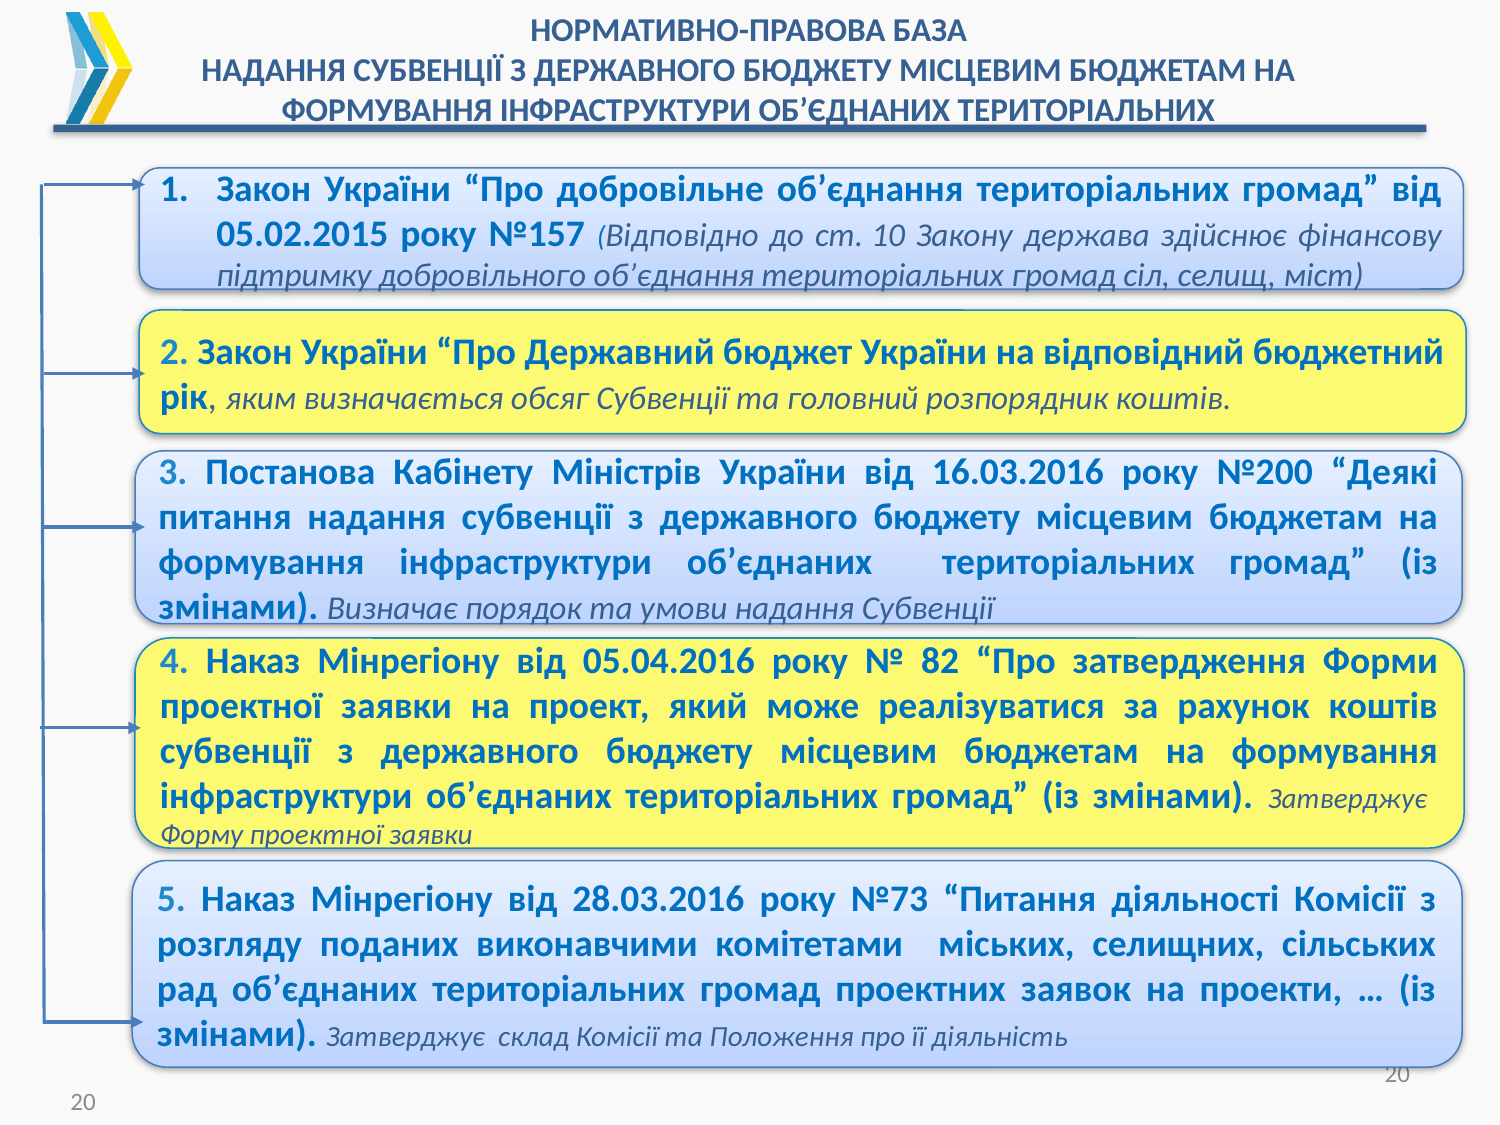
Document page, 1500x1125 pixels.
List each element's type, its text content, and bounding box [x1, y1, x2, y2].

text_box 20 [27, 1070, 111, 1125]
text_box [41, 184, 45, 727]
text_box НОРМАТИВНО-ПРАВОВА БАЗА НАДАННЯ СУБВЕНЦІЇ З ДЕРЖАВНОГО БЮДЖЕТУ МІСЦЕВИМ БЮДЖЕТАМ НА ФОРМУВАННЯ ІНФРАСТРУКТУРИ ОБ’ЄДНАНИХ ТЕРИТОРІАЛЬНИХ [146, 1, 1358, 136]
picture [41, 0, 144, 137]
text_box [41, 736, 45, 1024]
text_box 3. Постанова Кабінету Міністрів України від 16.03.2016 року №200 “Деякі питання надання субвенції з державного бюджету місцевим бюджетам на формування інфраструктури об’єднаних територіальних громад” (із змінами). Визначає порядок та умови надання Субвенції [134, 450, 1463, 625]
text_box Закон України “Про добровільне об’єднання територіальних громад” від 05.02.2015 року №157 (Відповідно до ст. 10 Закону держава здійснює фінансову підтримку добровільного об’єднання територіальних громад сіл, селищ, міст) [138, 167, 1465, 290]
slide_number 20 [1074, 1075, 1425, 1103]
text_box [27, 127, 1471, 987]
text_box 2. Закон України “Про Державний бюджет України на відповідний бюджетний рік, яким визначається обсяг Субвенції та головний розпорядник коштів. [138, 309, 1467, 435]
text_box 5. Наказ Мінрегіону від 28.03.2016 року №73 “Питання діяльності Комісії з розгляду поданих виконавчими комітетами міських, селищних, сільських рад об’єднаних територіальних громад проектних заявок на проекти, … (із змінами). Затверджує склад Комісії та Положення про її діяльність [131, 859, 1463, 1068]
text_box 4. Наказ Мінрегіону від 05.04.2016 року № 82 “Про затвердження Форми проектної заявки на проект, який може реалізуватися за рахунок коштів субвенції з державного бюджету місцевим бюджетам на формування інфраструктури об’єднаних територіальних громад” (із змінами). Затверджує Форму проектної заявки [134, 637, 1465, 849]
